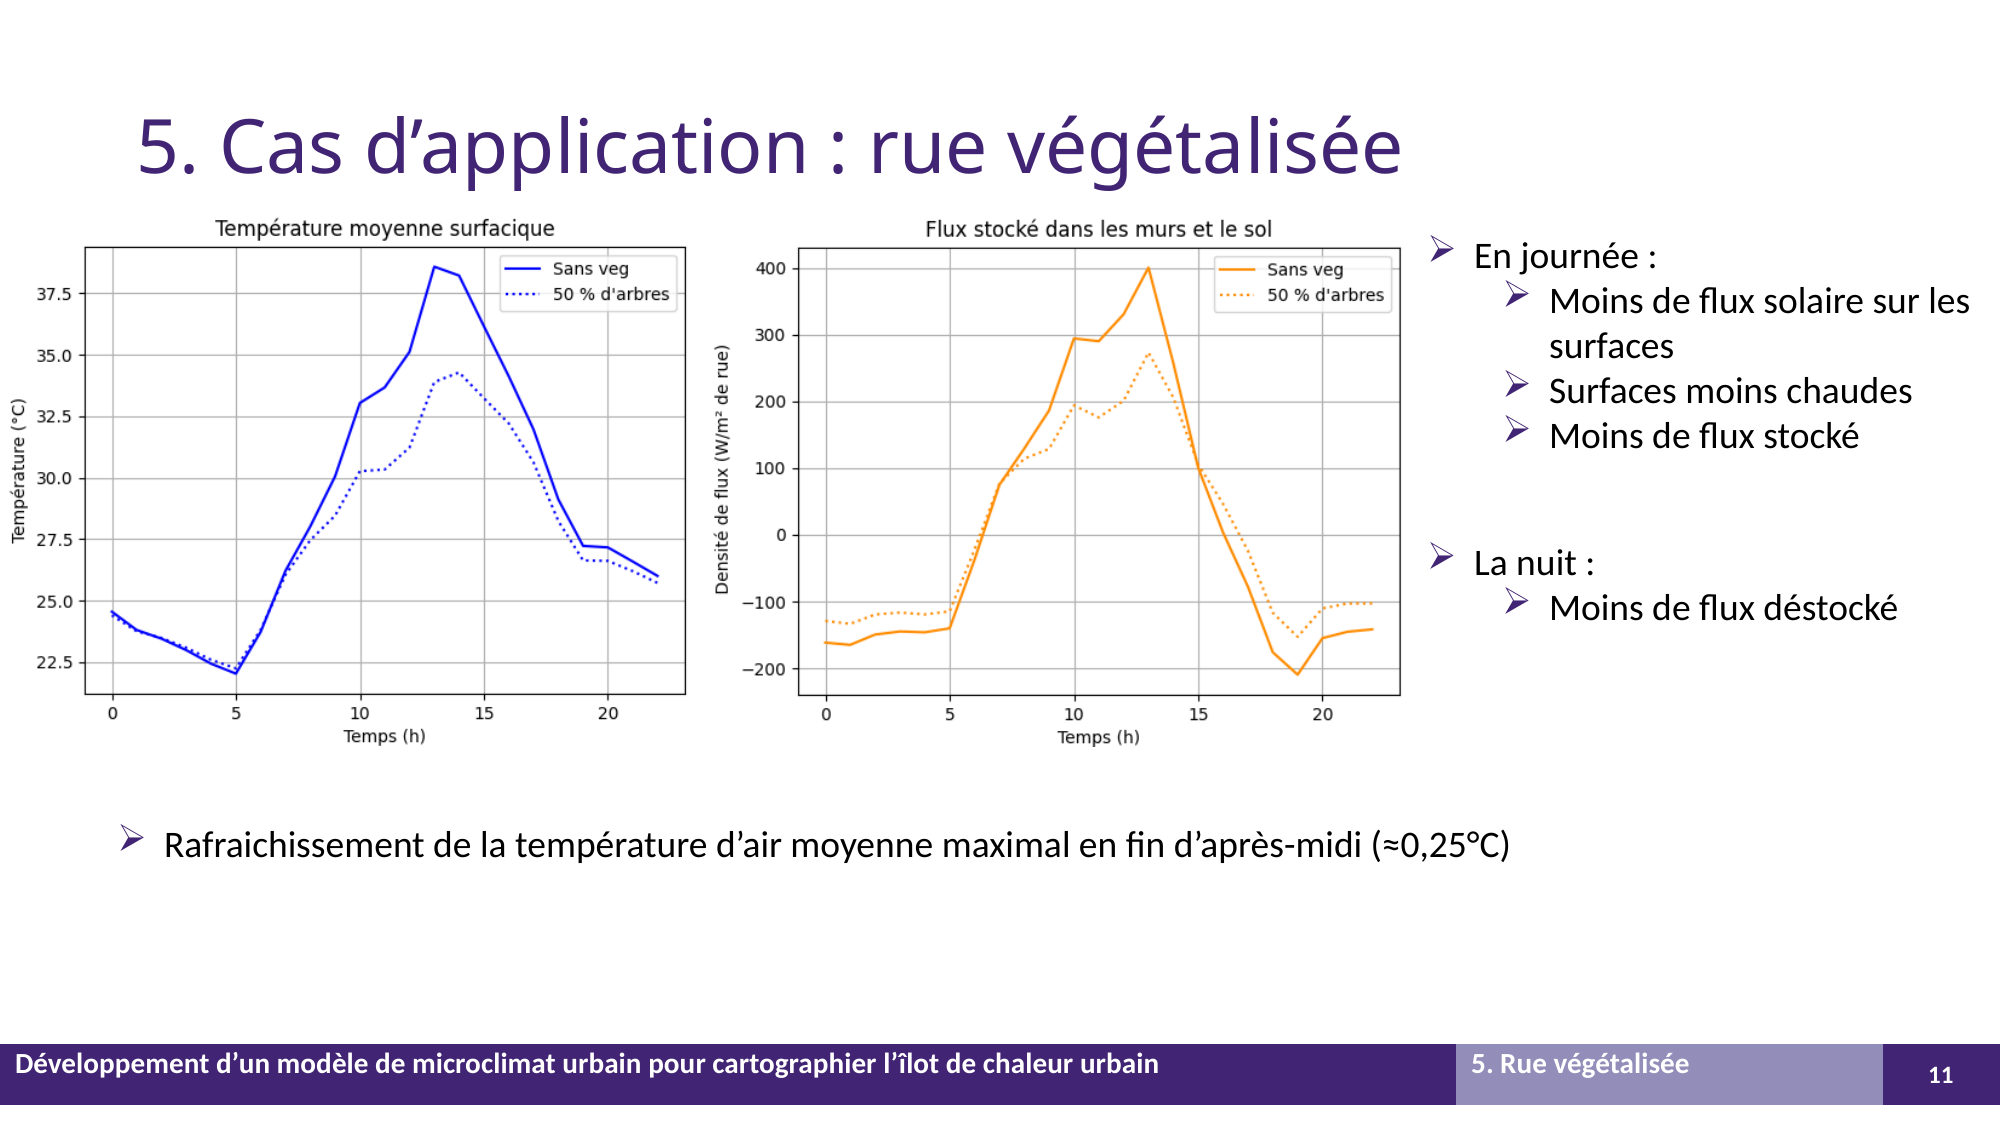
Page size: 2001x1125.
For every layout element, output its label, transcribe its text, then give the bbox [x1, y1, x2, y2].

text_box La nuit : Moins de flux déstocké [1413, 531, 2000, 636]
table_header Développement d’un modèle de microclimat urbain pour cartographier l’îlot de chaleur urbain [0, 1044, 1456, 1105]
table_header 5. Rue végétalisée [1456, 1044, 1883, 1105]
text_box En journée : Moins de flux solaire sur les surfaces Surfaces moins chaudes Moins de flux stocké [1413, 223, 2000, 464]
picture [706, 209, 1413, 747]
slide_number 11 [1909, 1043, 1969, 1103]
picture [0, 213, 697, 752]
table_header [1883, 1044, 2000, 1105]
text_box Rafraichissement de la température d’air moyenne maximal en fin d’après-midi (≈0,25°C) [102, 812, 1560, 873]
title 5. Cas d’application : rue végétalisée [121, 74, 1980, 224]
